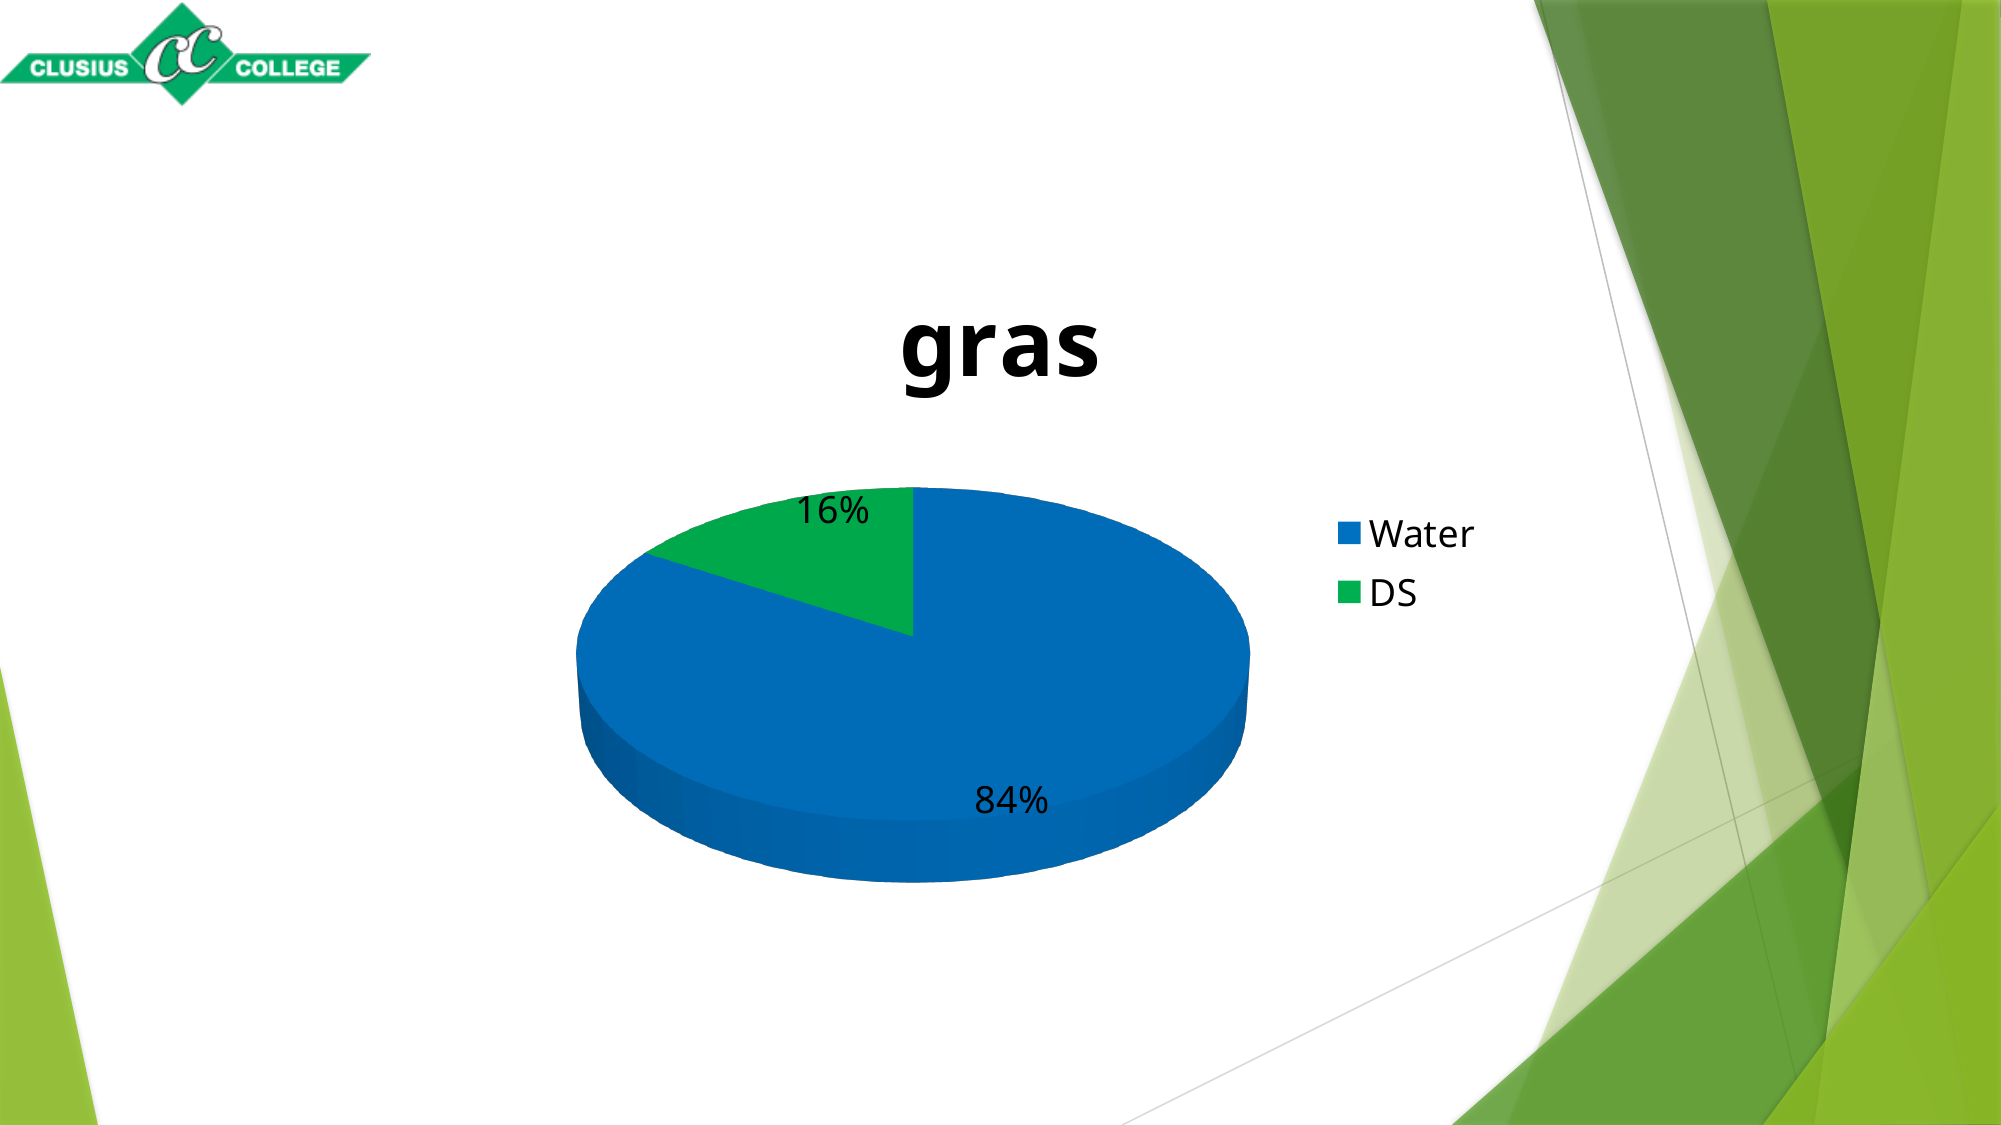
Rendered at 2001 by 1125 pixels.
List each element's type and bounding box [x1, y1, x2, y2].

picture [0, 1, 371, 108]
chart [499, 228, 1501, 897]
